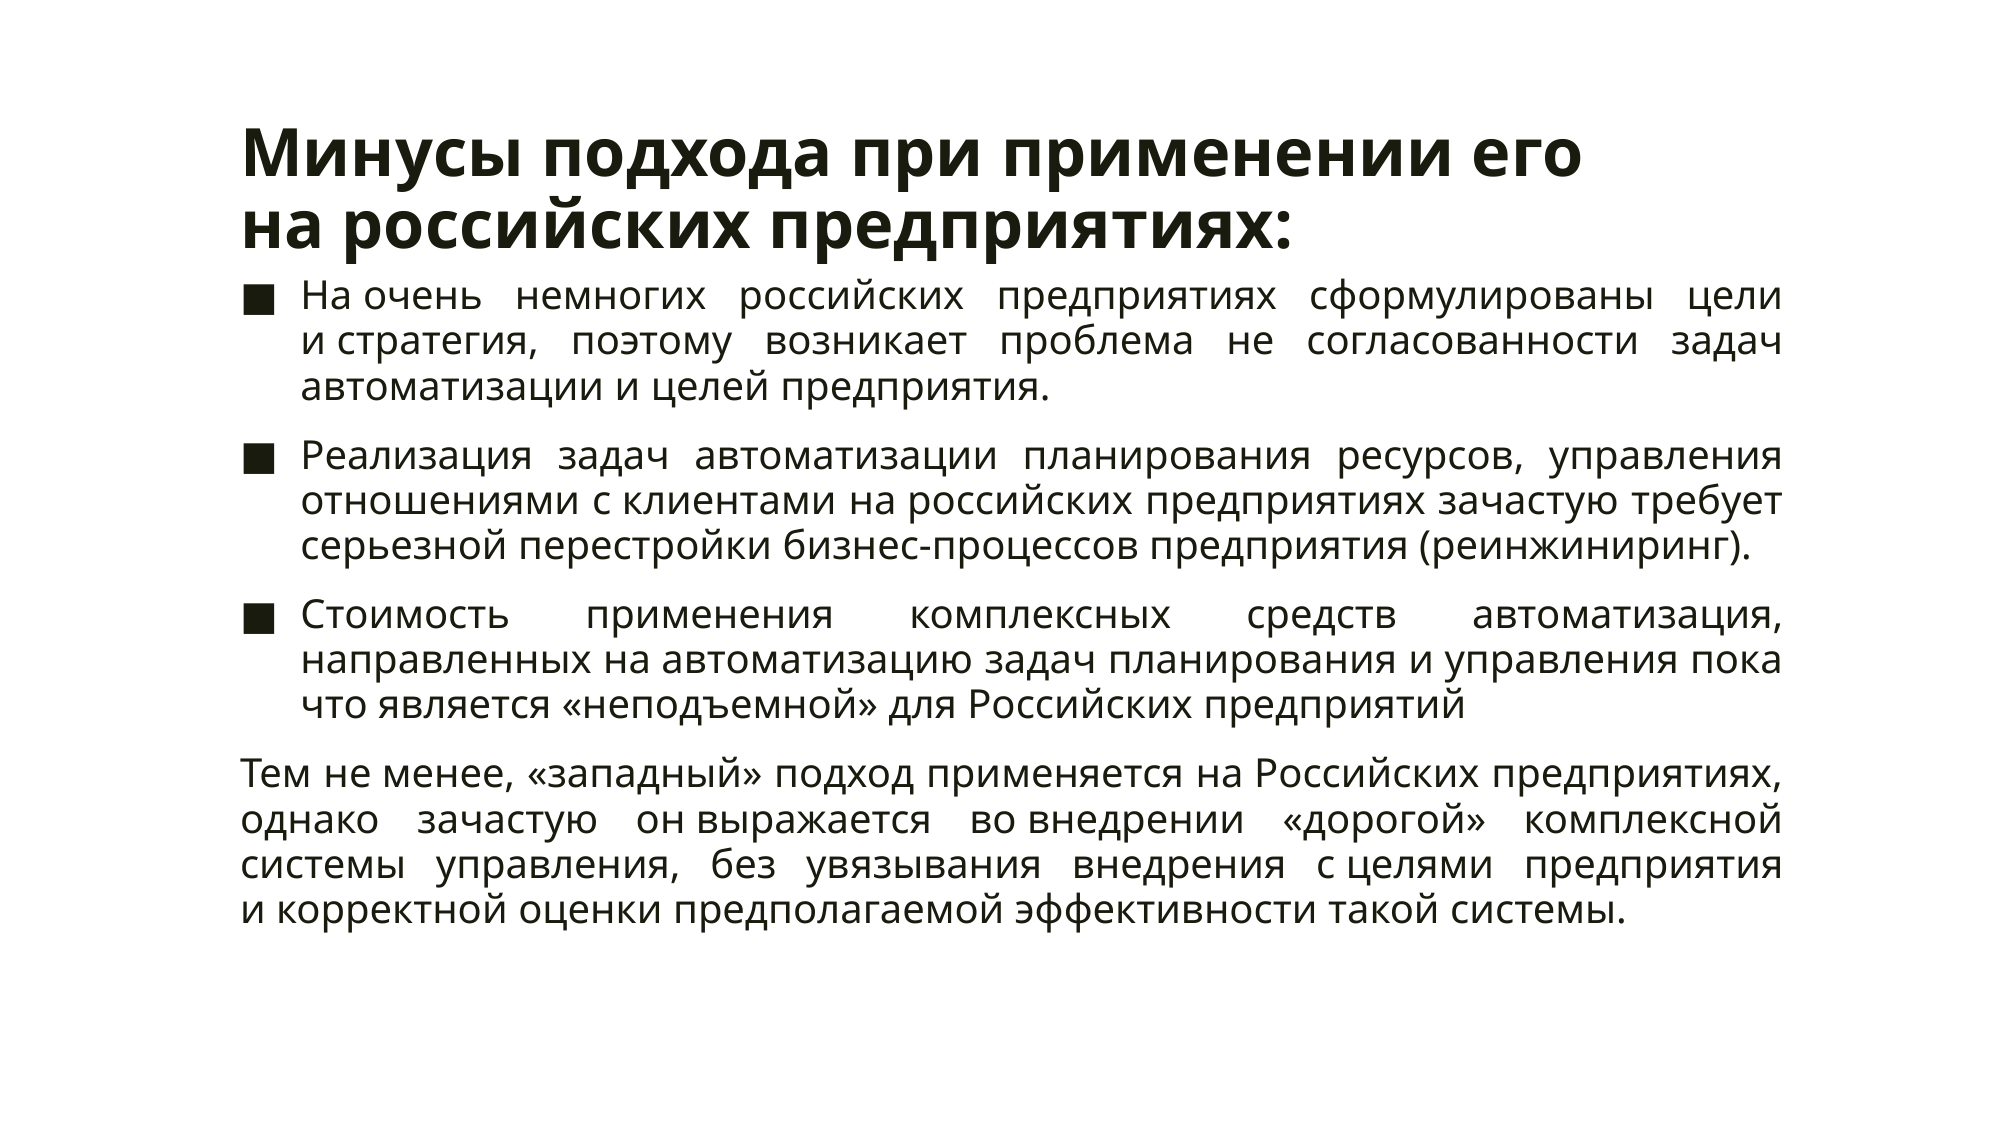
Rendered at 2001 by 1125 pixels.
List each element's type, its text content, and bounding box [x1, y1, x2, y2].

list На очень немногих российских предприятиях сформулированы цели и стратегия, поэтому возникает проблема не согласованности задач автоматизации и целей предприятия. Реализация задач автоматизации планирования ресурсов, управления отношениями с клиентами на российских предприятиях зачастую требует серьезной перестройки бизнес-процессов предприятия (реинжиниринг). Стоимость применения комплексных средств автоматизация, направленных на автоматизацию задач планирования и управления пока что является «неподъемной» для Российских предприятий Тем не менее, «западный» подход применяется на Российских предприятиях, однако зачастую он выражается во внедрении «дорогой» комплексной системы управления, без увязывания внедрения с целями предприятия и корректной оценки предполагаемой эффективности такой системы. [225, 266, 1800, 963]
title Минусы подхода при применении его на российских предприятиях: [225, 112, 1800, 266]
